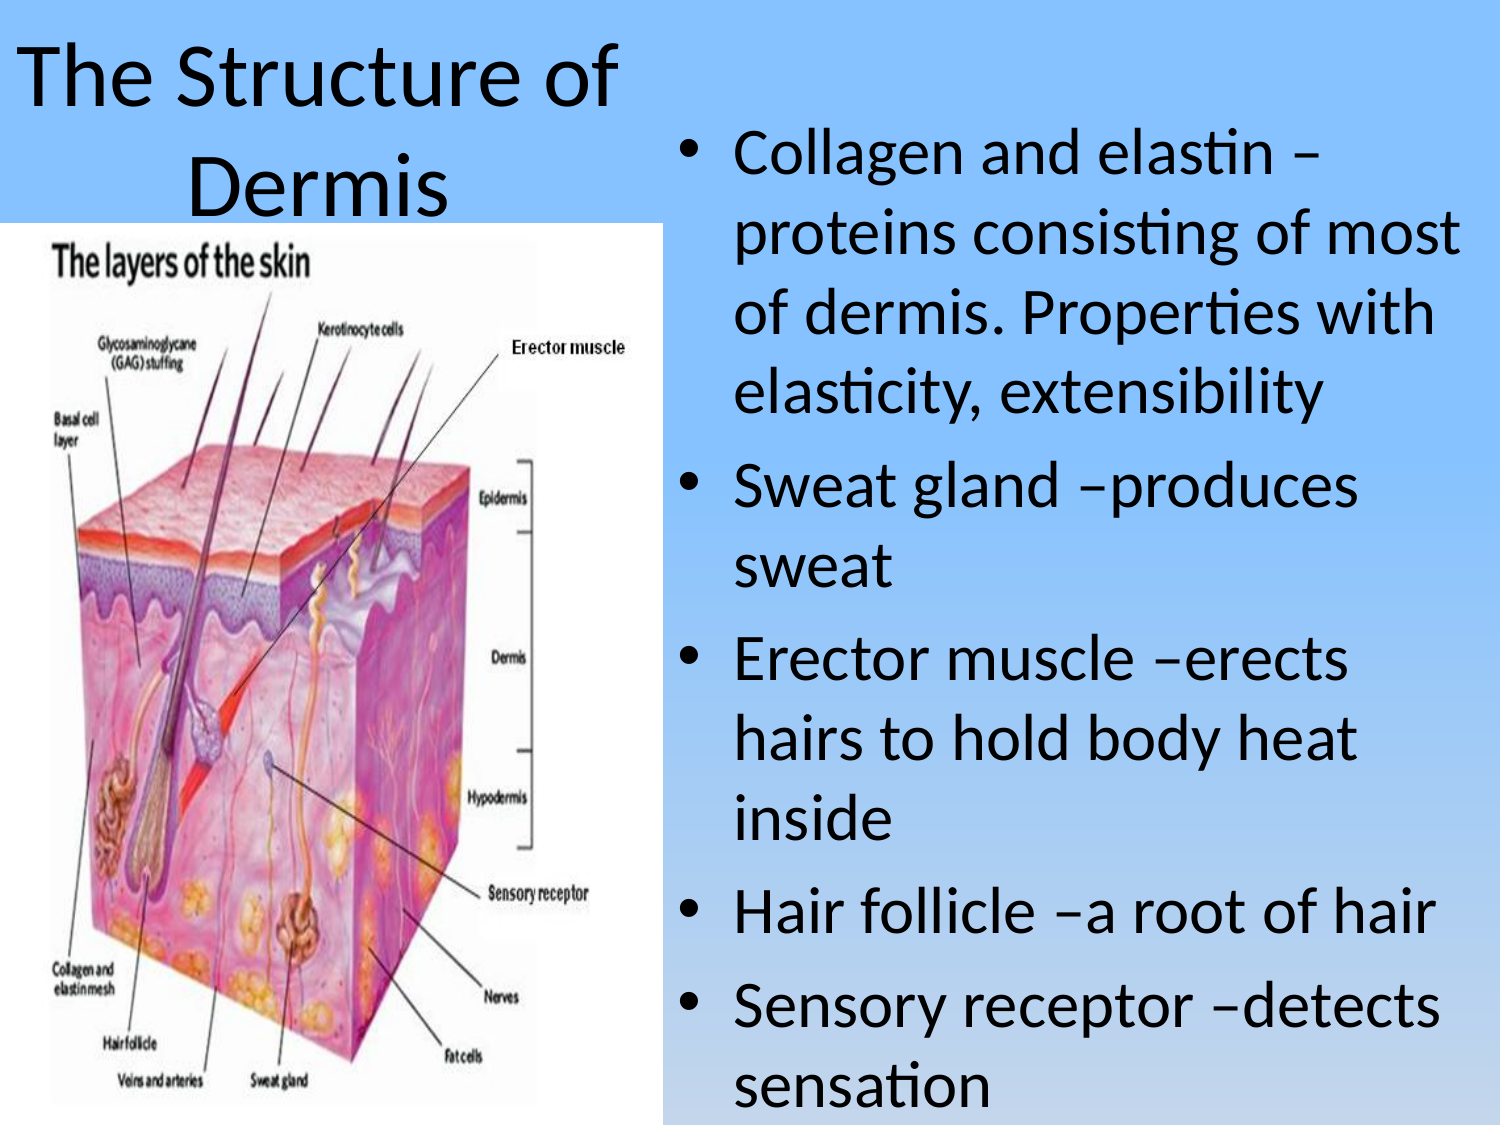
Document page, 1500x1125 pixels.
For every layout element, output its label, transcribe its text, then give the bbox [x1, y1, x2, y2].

list Collagen and elastin –proteins consisting of most of dermis. Properties with elasticity, extensibility Sweat gland –produces sweat Erector muscle –erects hairs to hold body heat inside Hair follicle –a root of hair Sensory receptor –detects sensation [662, 99, 1500, 1125]
picture [0, 223, 663, 1125]
title The Structure of Dermis [0, 0, 676, 222]
